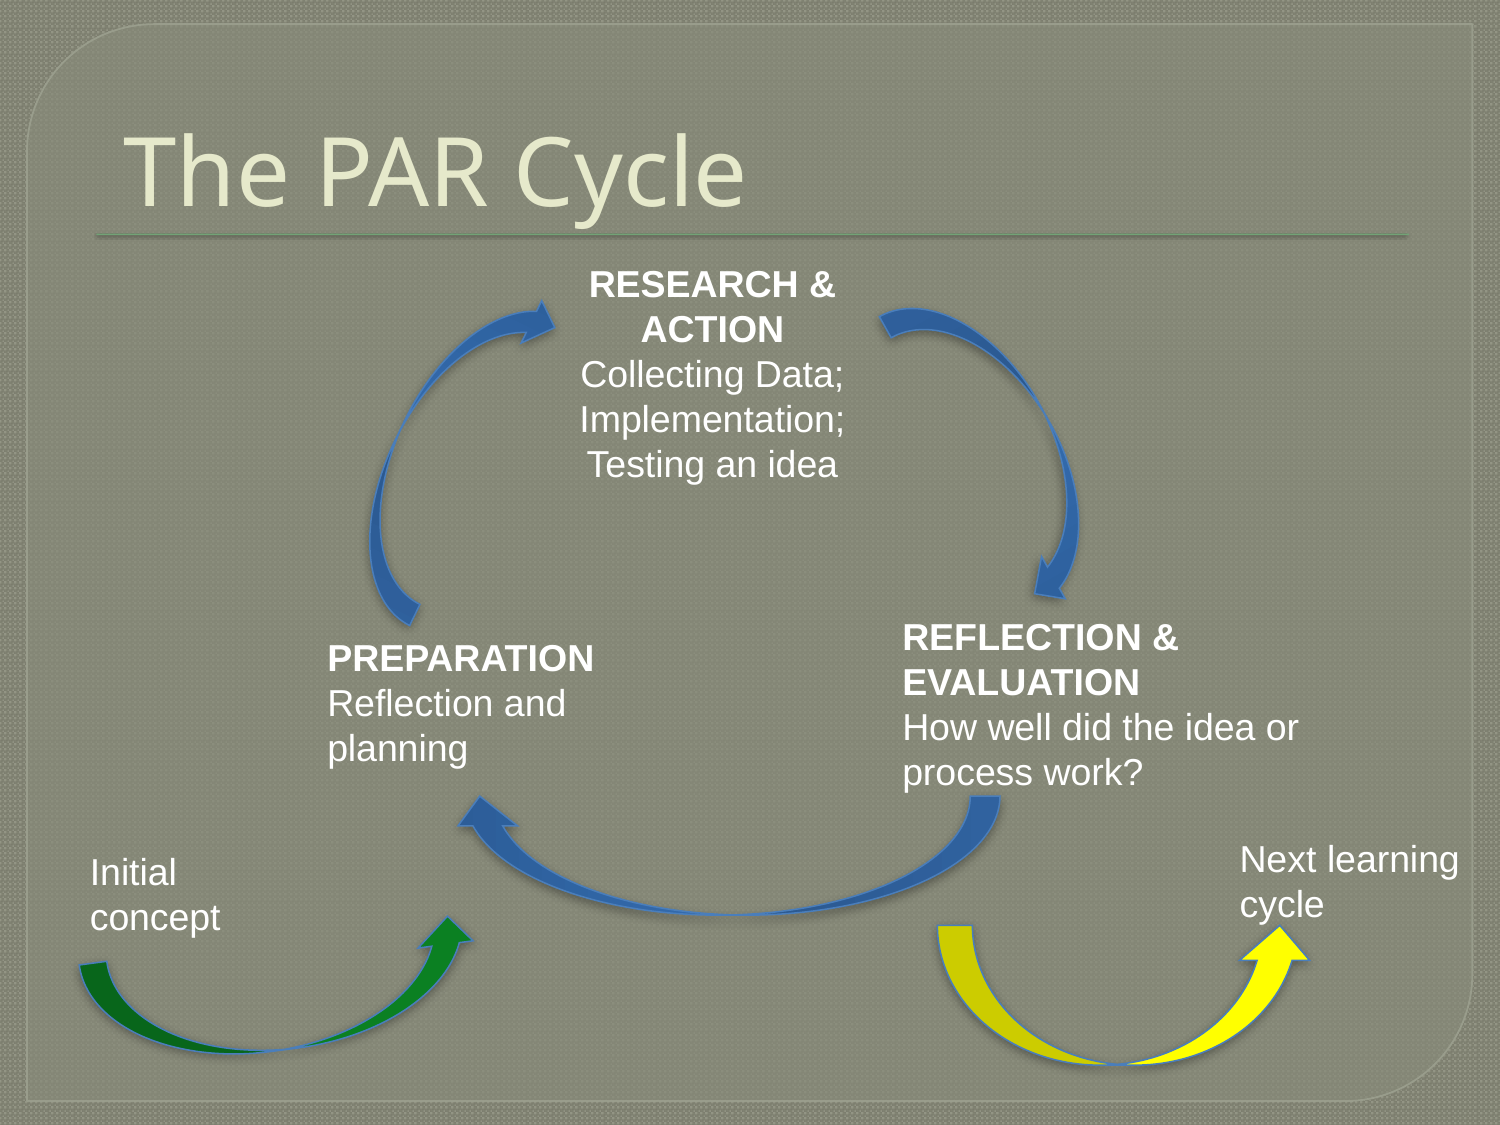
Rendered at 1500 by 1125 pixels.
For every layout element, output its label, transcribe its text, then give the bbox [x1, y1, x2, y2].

text_box [79, 916, 474, 1054]
text_box [937, 925, 1310, 1066]
text_box Next learning cycle [1224, 827, 1500, 933]
text_box PREPARATION Reflection and planning [312, 626, 625, 776]
text_box [879, 308, 1079, 599]
title The PAR Cycle [99, 45, 1450, 233]
text_box [458, 796, 1000, 916]
text_box [369, 300, 555, 626]
text_box RESEARCH & ACTION Collecting Data; Implementation;Testing an idea [562, 252, 863, 493]
text_box Initial concept [75, 840, 275, 945]
text_box REFLECTION & EVALUATION How well did the idea or process work? [887, 605, 1388, 801]
